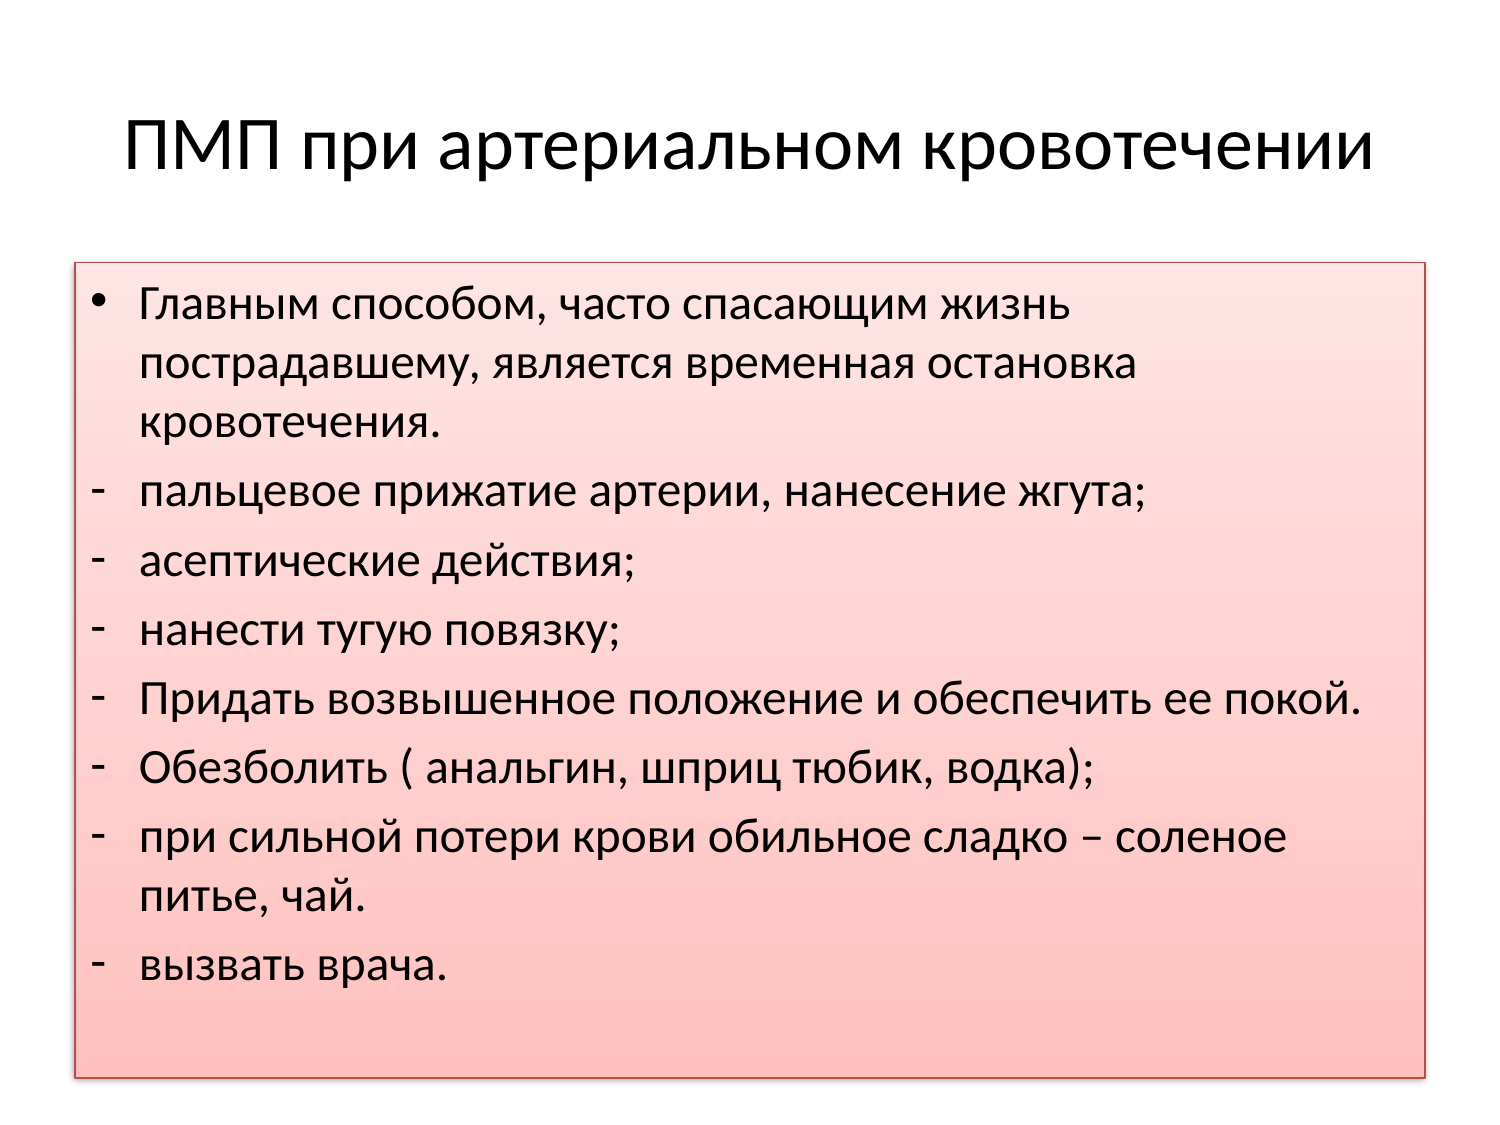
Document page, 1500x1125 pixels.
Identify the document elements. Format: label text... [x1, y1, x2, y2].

list Главным способом, часто спасающим жизнь пострадавшему, является временная остановка кровотечения. пальцевое прижатие артерии, нанесение жгута; асептические действия; нанести тугую повязку; Придать возвышенное положение и обеспечить ее покой. Обезболить ( анальгин, шприц тюбик, водка); при сильной потери крови обильное сладко – соленое питье, чай. вызвать врача. [74, 262, 1426, 1079]
title ПМП при артериальном кровотечении [75, 45, 1425, 233]
